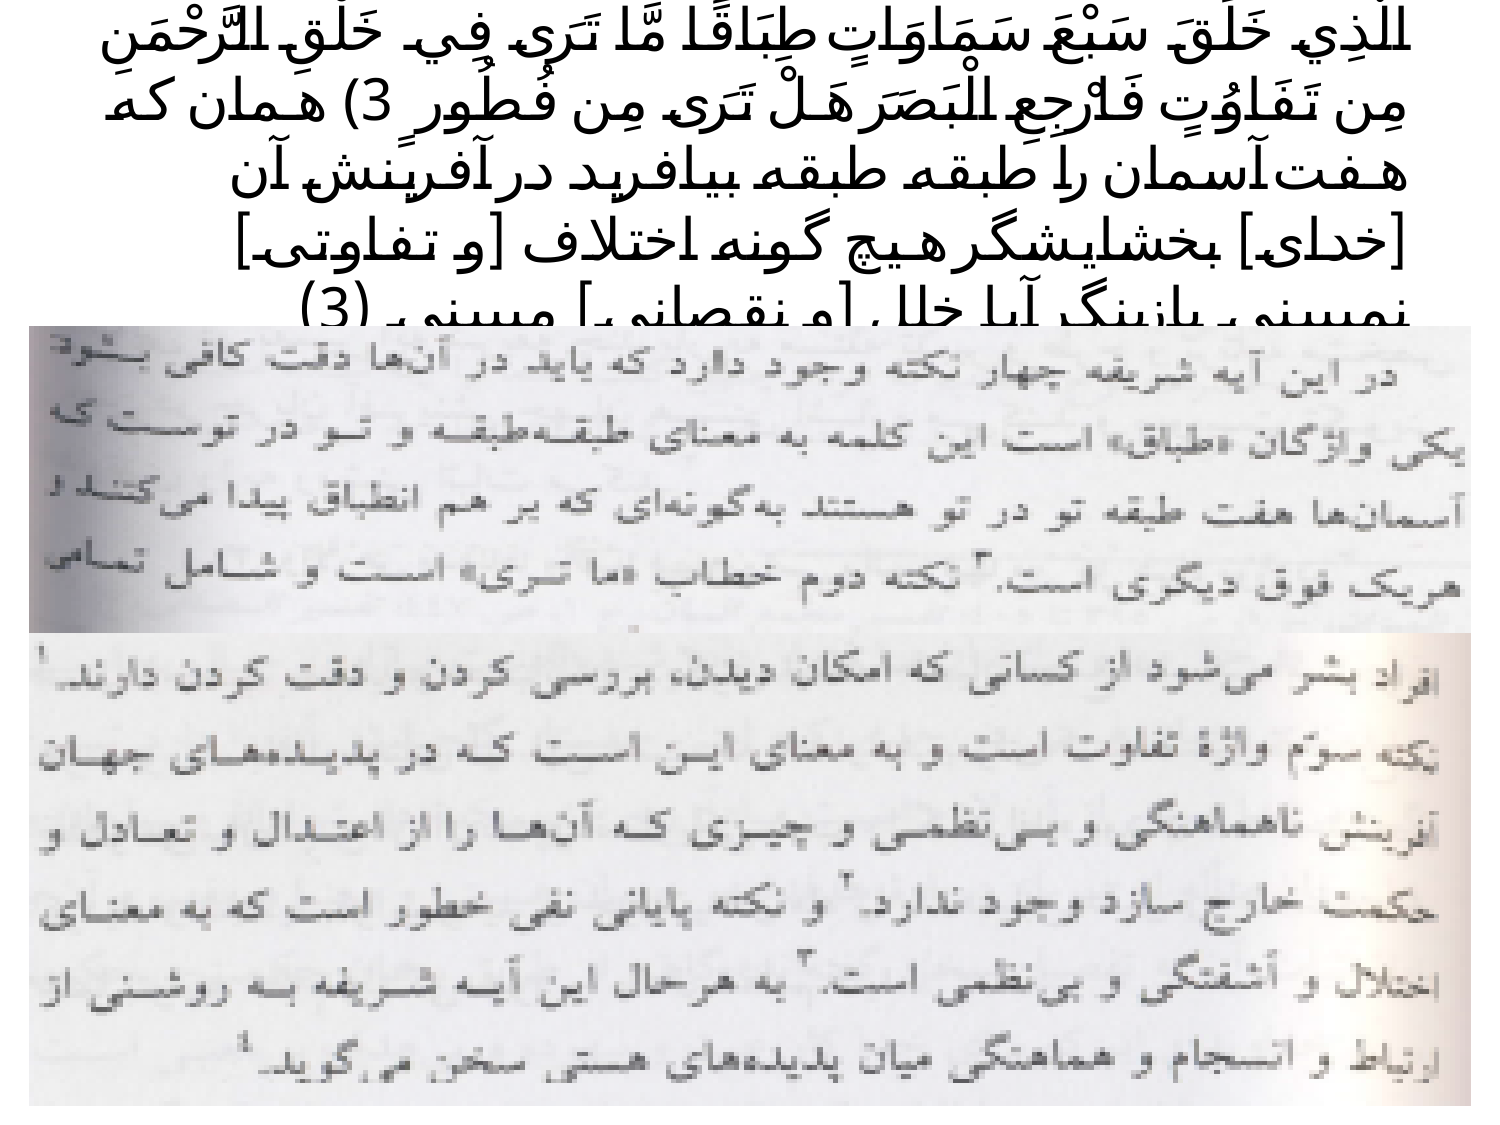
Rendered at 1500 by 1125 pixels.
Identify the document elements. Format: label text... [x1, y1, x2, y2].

title الَّذِي خَلَقَ سَبْعَ سَمَاوَاتٍ طِبَاقًا مَّا تَرَى فِي خَلْقِ الرَّحْمَنِ مِن تَفَاوُتٍ فَارْجِعِ الْبَصَرَ هَلْ تَرَى مِن فُطُورٍ ﴿3﴾ همان كه هفت آسمان را طبقه طبقه بيافريد در آفرينش آن [خداى] بخشايشگر هيچ گونه اختلاف [و تفاوتى] نمى‏بينى بازبنگر آيا خلل [و نقصانى] مى‏بينى (3) [75, 42, 1425, 291]
picture [29, 326, 1471, 1107]
